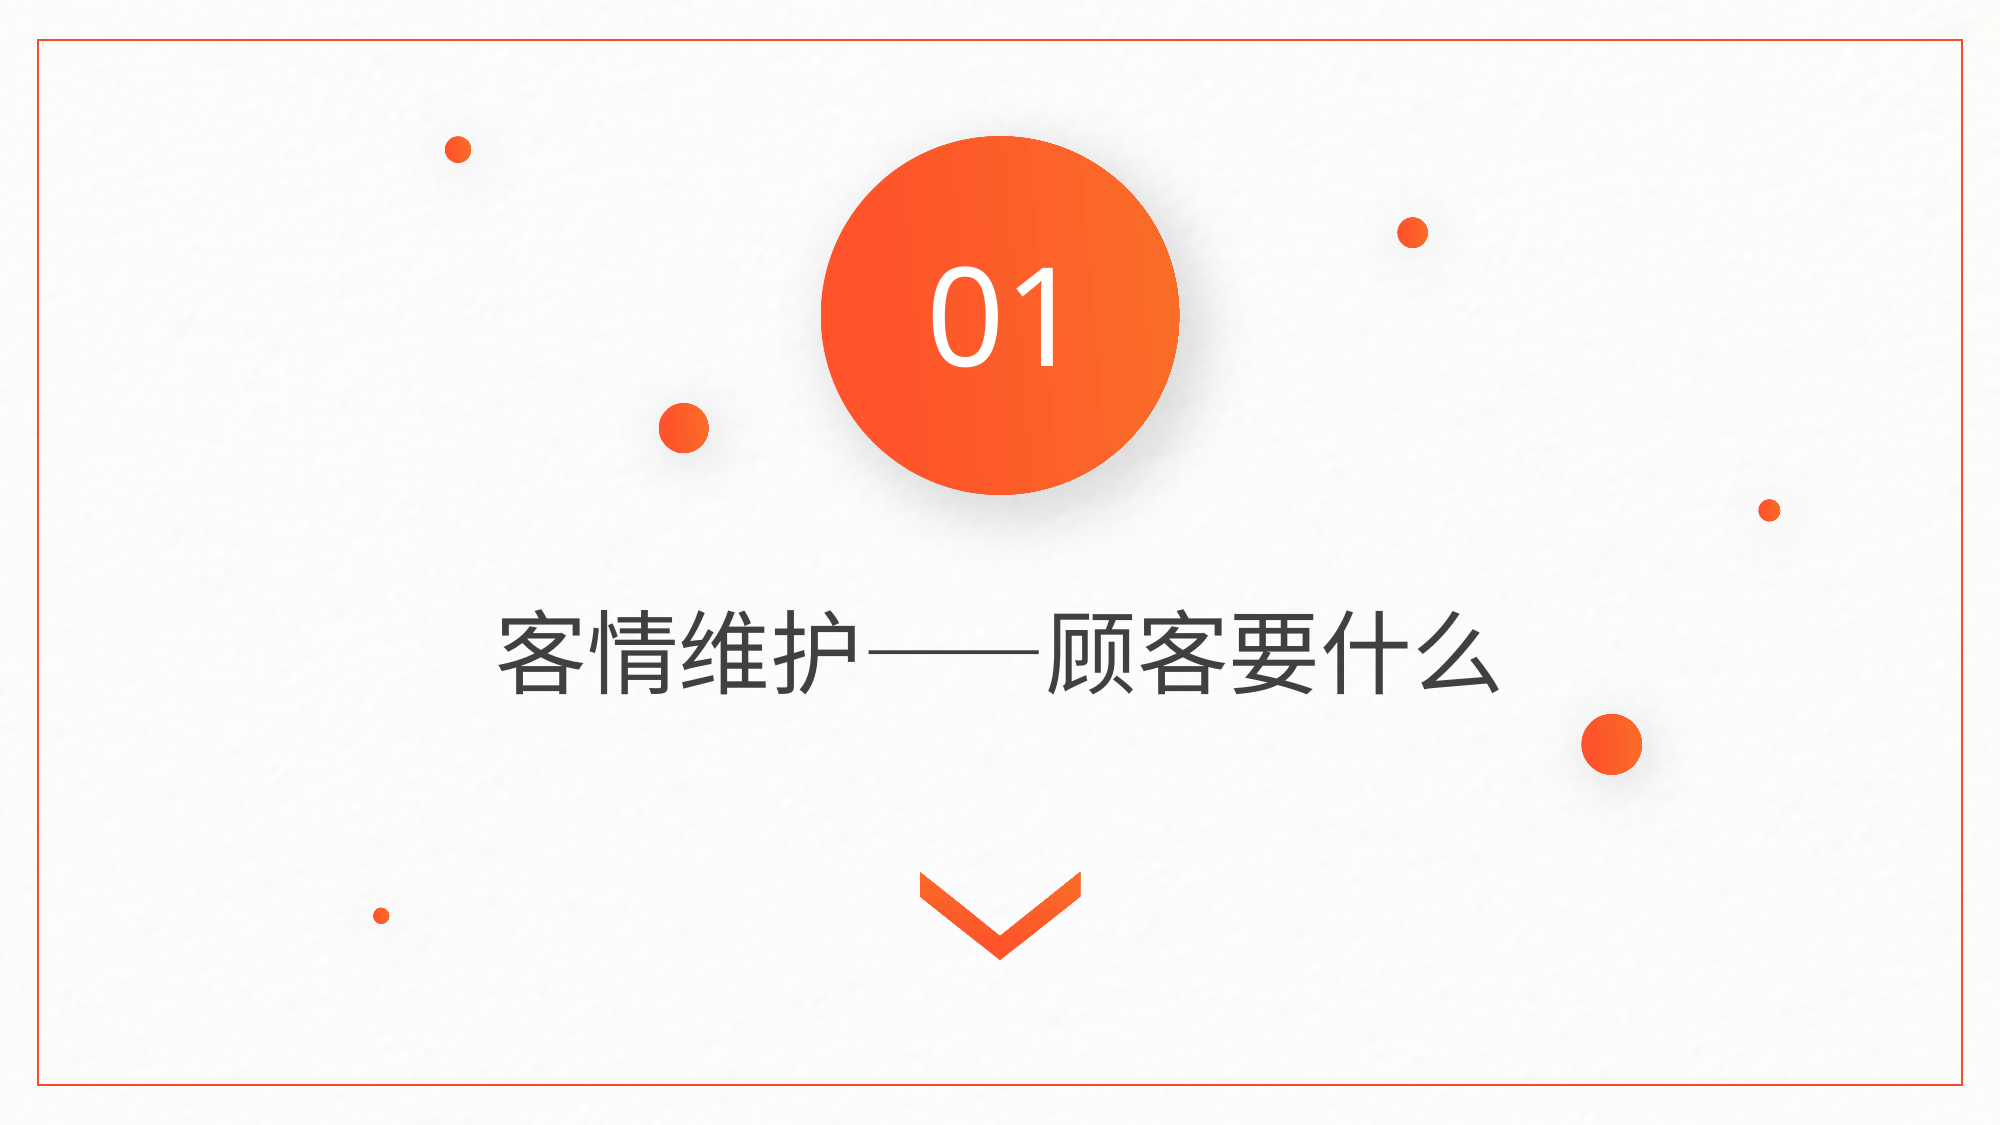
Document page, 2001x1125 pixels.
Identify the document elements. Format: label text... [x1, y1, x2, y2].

text_box 客情维护——顾客要什么 [480, 587, 1520, 713]
text_box [1580, 713, 1643, 776]
text_box [1396, 216, 1429, 250]
text_box [443, 135, 472, 164]
text_box [371, 906, 391, 925]
text_box [1757, 498, 1782, 523]
text_box [657, 402, 710, 455]
text_box [919, 870, 1082, 962]
text_box [37, 39, 1963, 1086]
text_box 01 [889, 221, 1121, 401]
text_box [819, 135, 1181, 496]
